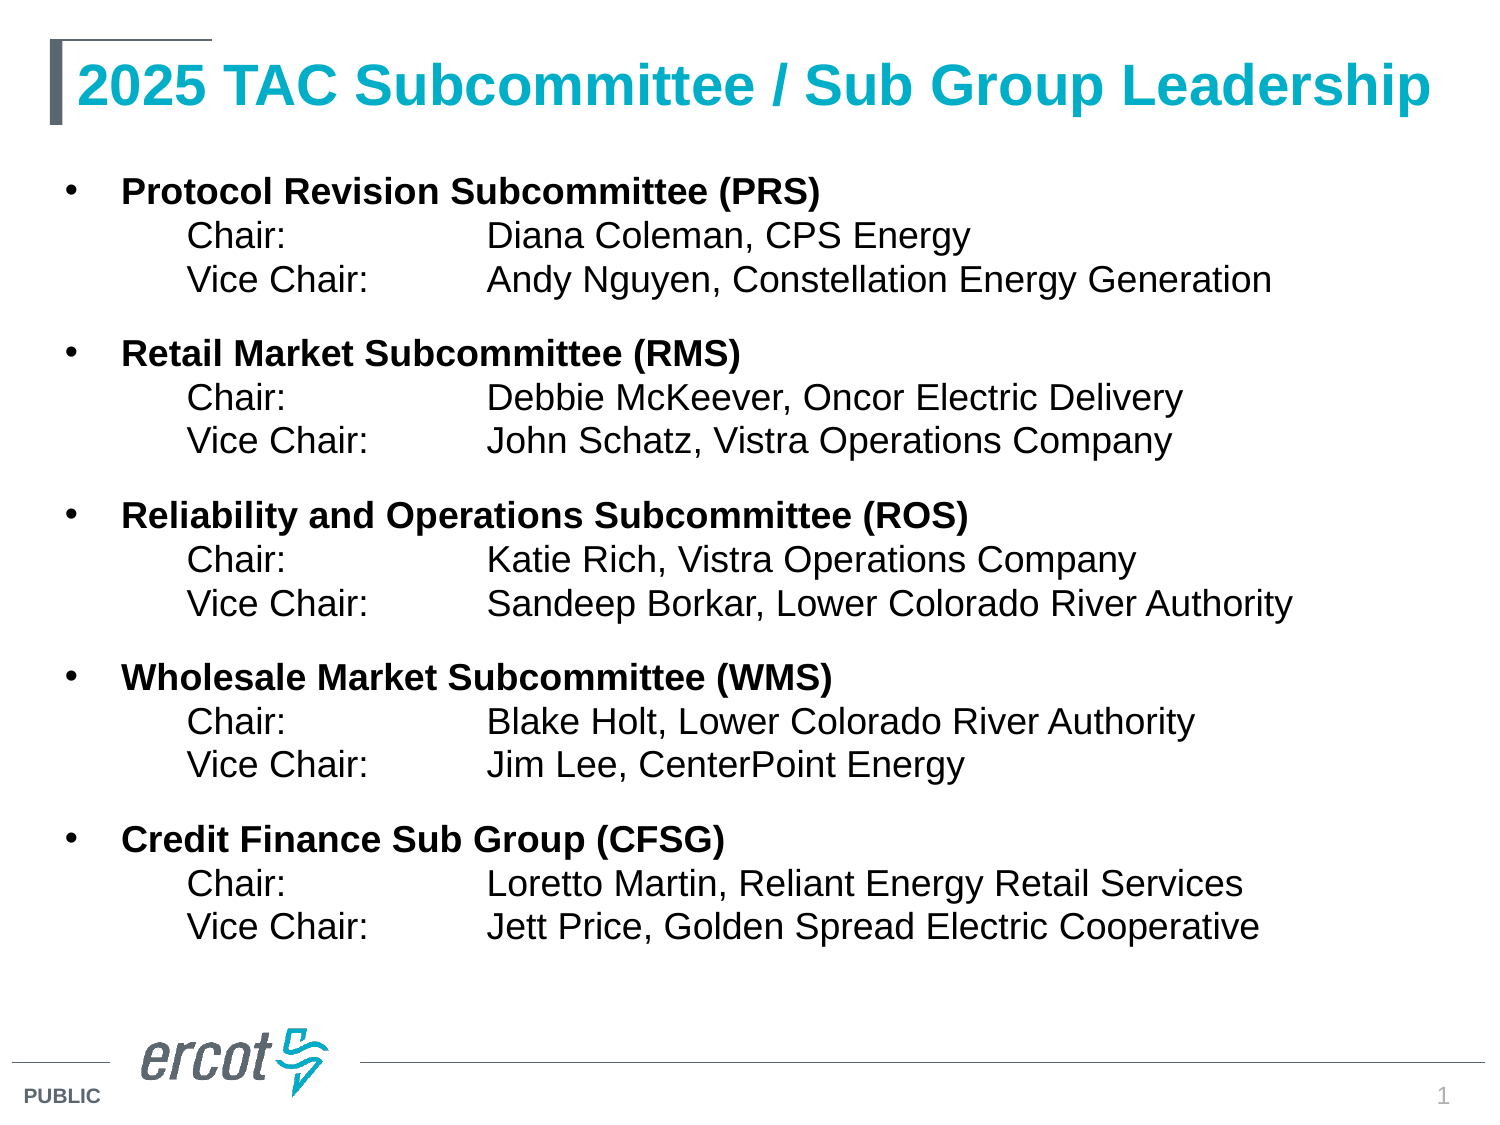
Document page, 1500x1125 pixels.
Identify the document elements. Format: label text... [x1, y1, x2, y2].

list Protocol Revision Subcommittee (PRS) Chair: Diana Coleman, CPS Energy Vice Chair: Andy Nguyen, Constellation Energy Generation Retail Market Subcommittee (RMS) Chair: Debbie McKeever, Oncor Electric Delivery Vice Chair: John Schatz, Vistra Operations Company Reliability and Operations Subcommittee (ROS) Chair: Katie Rich, Vistra Operations Company Vice Chair: Sandeep Borkar, Lower Colorado River Authority Wholesale Market Subcommittee (WMS) Chair: Blake Holt, Lower Colorado River Authority Vice Chair: Jim Lee, CenterPoint Energy Credit Finance Sub Group (CFSG) Chair: Loretto Martin, Reliant Energy Retail Services Vice Chair: Jett Price, Golden Spread Electric Cooperative [50, 137, 1450, 1013]
picture [137, 1024, 332, 1100]
slide_number 1 [1400, 1076, 1488, 1113]
title 2025 TAC Subcommittee / Sub Group Leadership [62, 39, 1463, 125]
